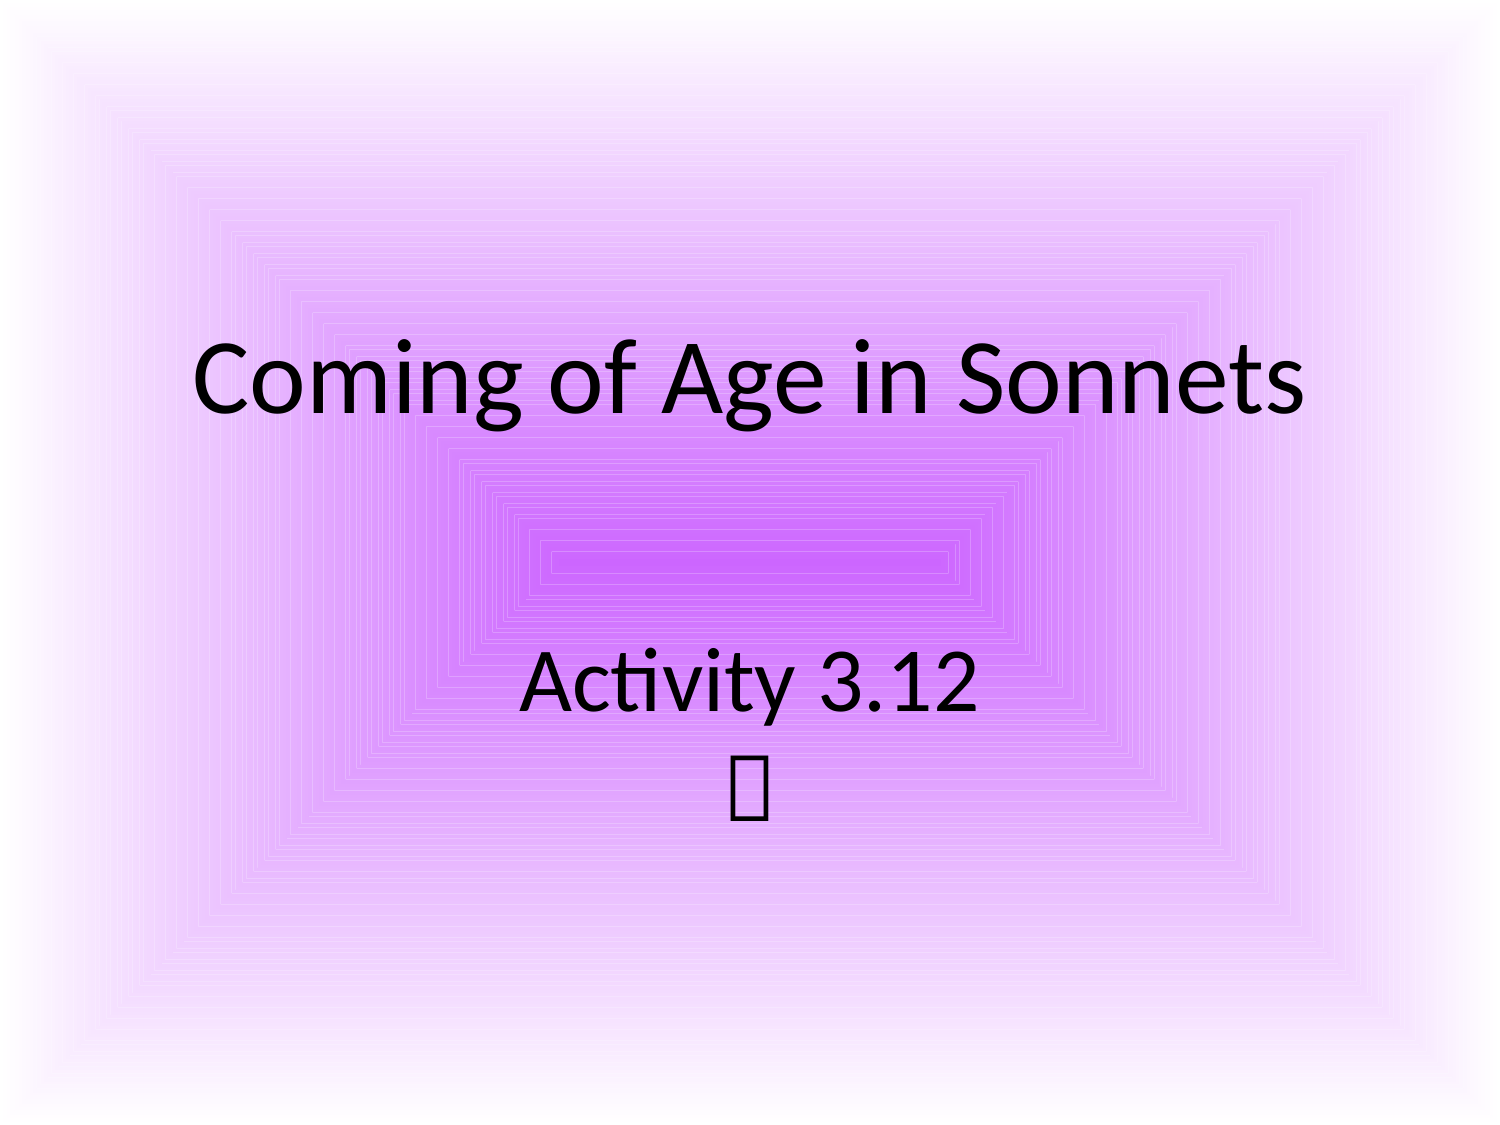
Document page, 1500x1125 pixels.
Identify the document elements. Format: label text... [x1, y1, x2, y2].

text_box Activity 3.12  [112, 608, 1388, 850]
title Coming of Age in Sonnets [112, 249, 1388, 492]
